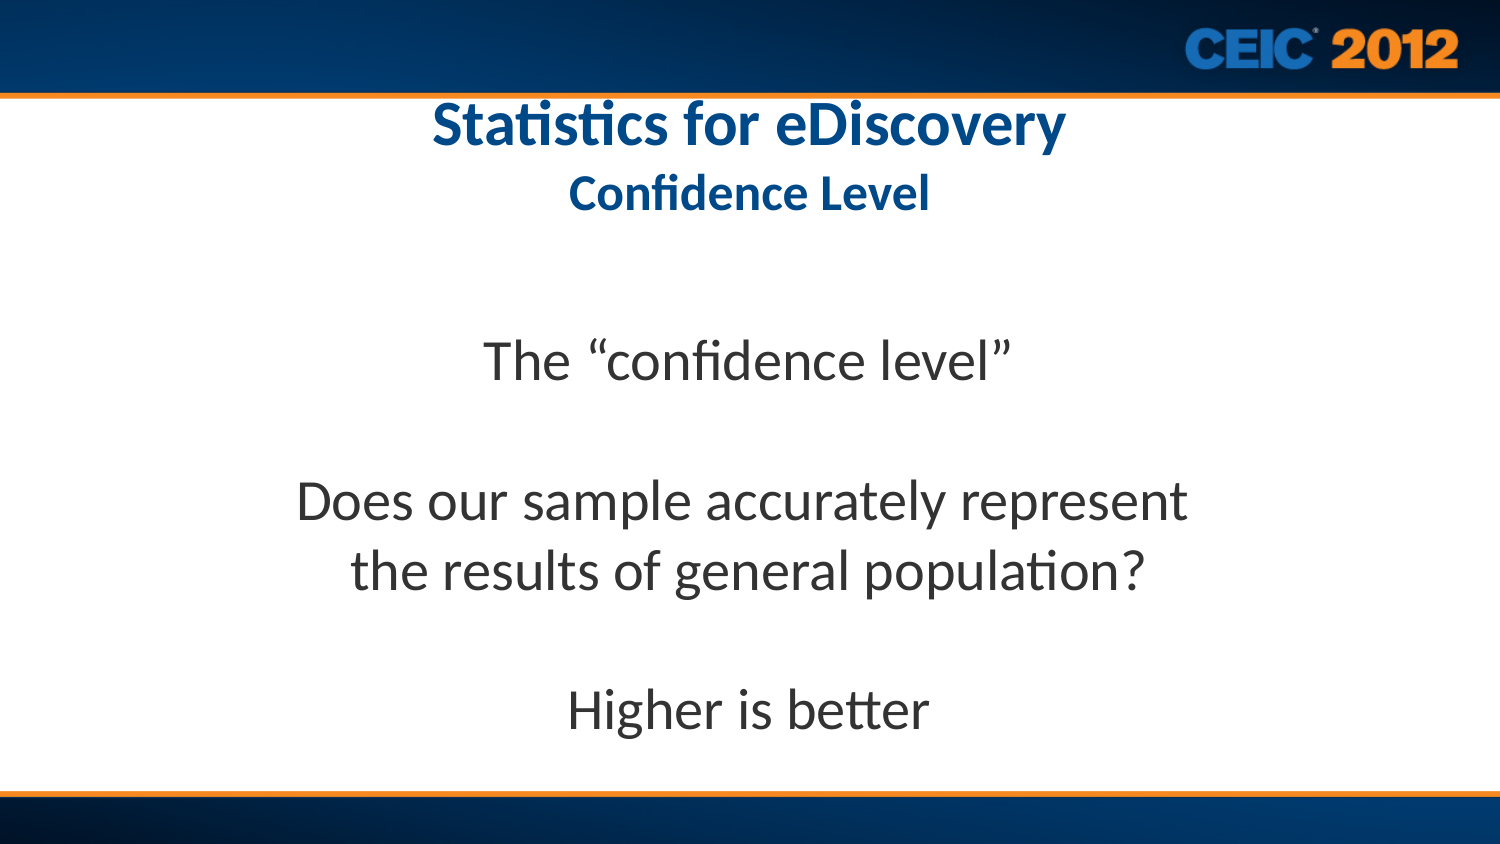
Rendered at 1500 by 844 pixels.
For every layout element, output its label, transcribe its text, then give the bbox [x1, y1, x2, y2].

title Statistics for eDiscovery Confidence Level [0, 81, 1500, 222]
picture [0, 0, 1500, 81]
list The “confidence level” Does our sample accurately represent the results of general population? Higher is better [93, 321, 1406, 785]
picture [0, 222, 1500, 844]
